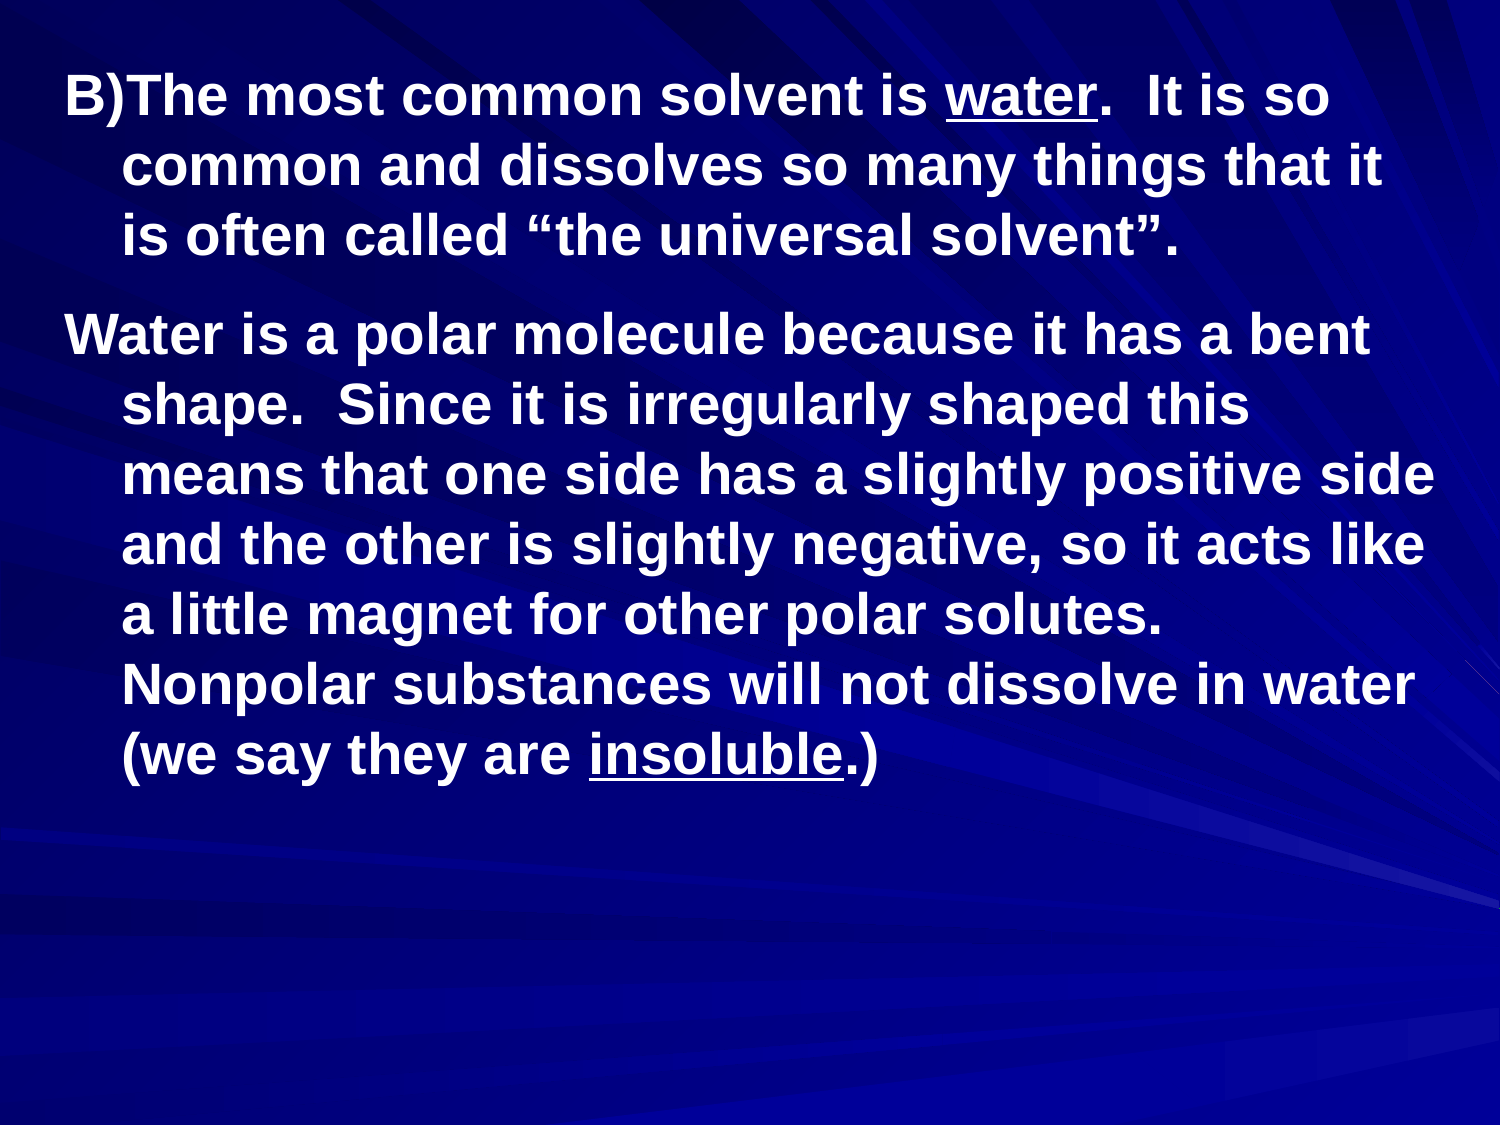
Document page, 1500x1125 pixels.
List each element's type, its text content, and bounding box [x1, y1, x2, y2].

text_box The most common solvent is water. It is so common and dissolves so many things that it is often called “the universal solvent”. Water is a polar molecule because it has a bent shape. Since it is irregularly shaped this means that one side has a slightly positive side and the other is slightly negative, so it acts like a little magnet for other polar solutes. Nonpolar substances will not dissolve in water (we say they are insoluble.) [49, 49, 1463, 794]
